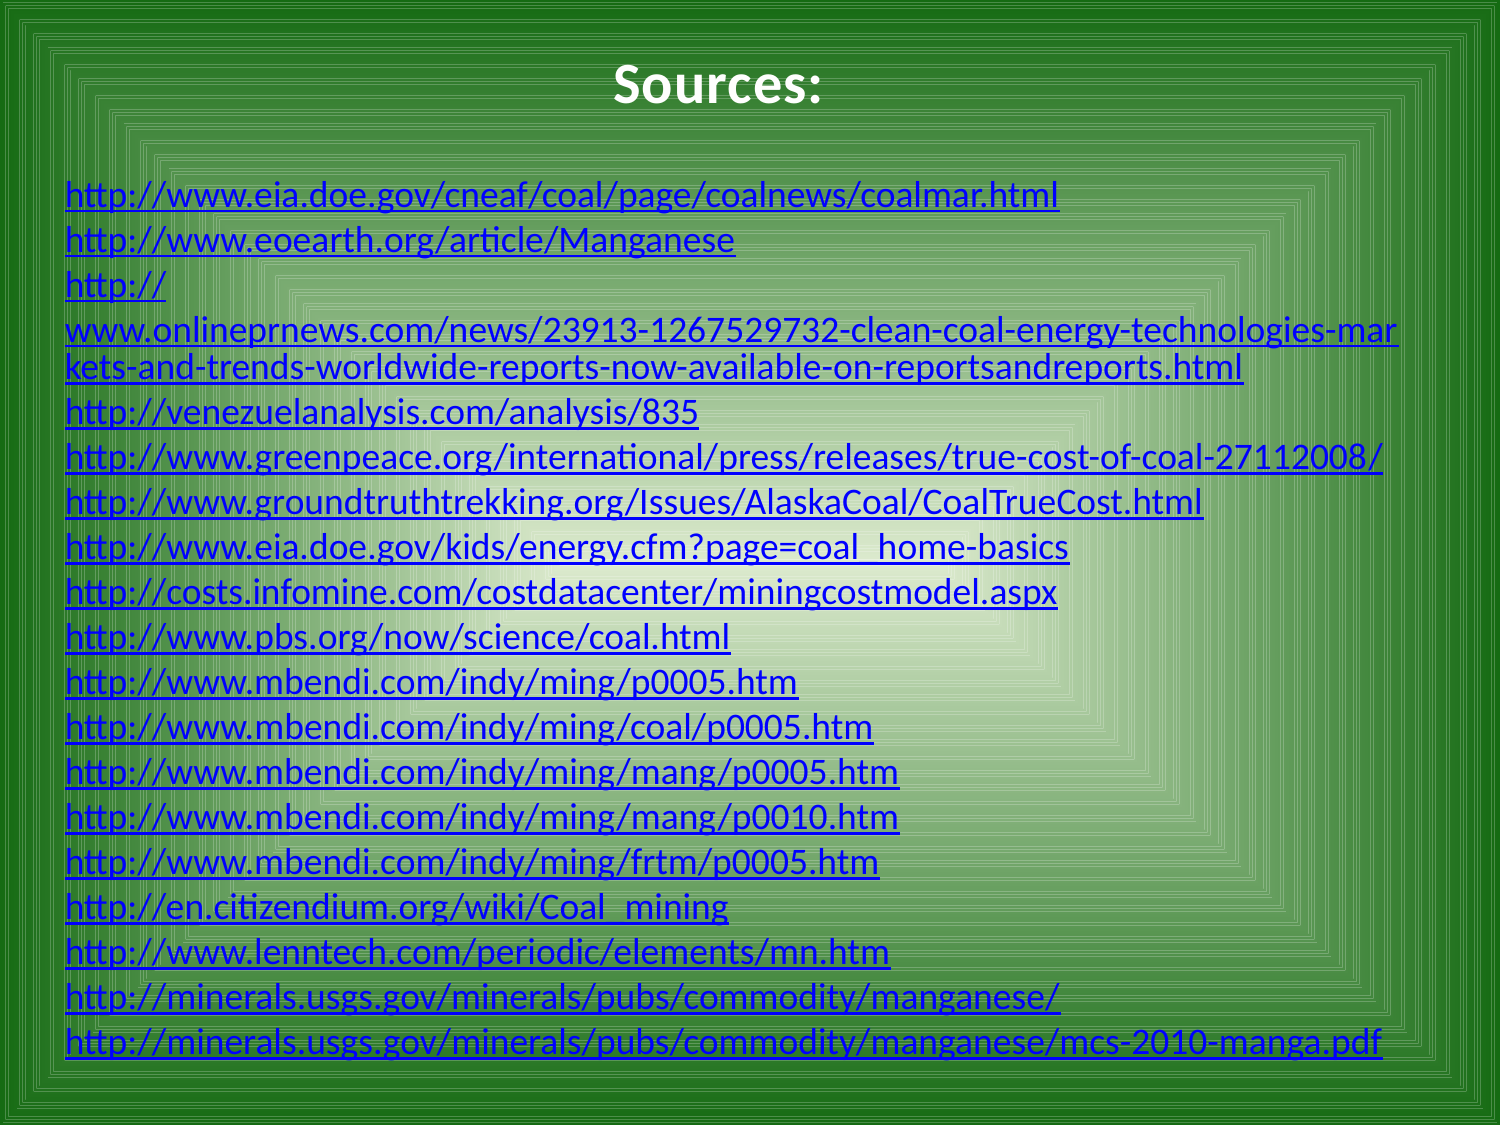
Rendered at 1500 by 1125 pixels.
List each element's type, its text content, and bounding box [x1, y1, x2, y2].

text_box http://www.eia.doe.gov/cneaf/coal/page/coalnews/coalmar.html http://www.eoearth.org/article/Manganese http://www.onlineprnews.com/news/23913-1267529732-clean-coal-energy-technologies-markets-and-trends-worldwide-reports-now-available-on-reportsandreports.html http://venezuelanalysis.com/analysis/835 http://www.greenpeace.org/international/press/releases/true-cost-of-coal-27112008/ http://www.groundtruthtrekking.org/Issues/AlaskaCoal/CoalTrueCost.html http://www.eia.doe.gov/kids/energy.cfm?page=coal_home-basics http://costs.infomine.com/costdatacenter/miningcostmodel.aspx http://www.pbs.org/now/science/coal.html http://www.mbendi.com/indy/ming/p0005.htm http://www.mbendi.com/indy/ming/coal/p0005.htm http://www.mbendi.com/indy/ming/mang/p0005.htm http://www.mbendi.com/indy/ming/mang/p0010.htm http://www.mbendi.com/indy/ming/frtm/p0005.htm http://en.citizendium.org/wiki/Coal_mining http://www.lenntech.com/periodic/elements/mn.htm http://minerals.usgs.gov/minerals/pubs/commodity/manganese/ http://minerals.usgs.gov/minerals/pubs/commodity/manganese/mcs-2010-manga.pdf [50, 162, 1425, 1033]
text_box Sources: [312, 37, 1125, 123]
